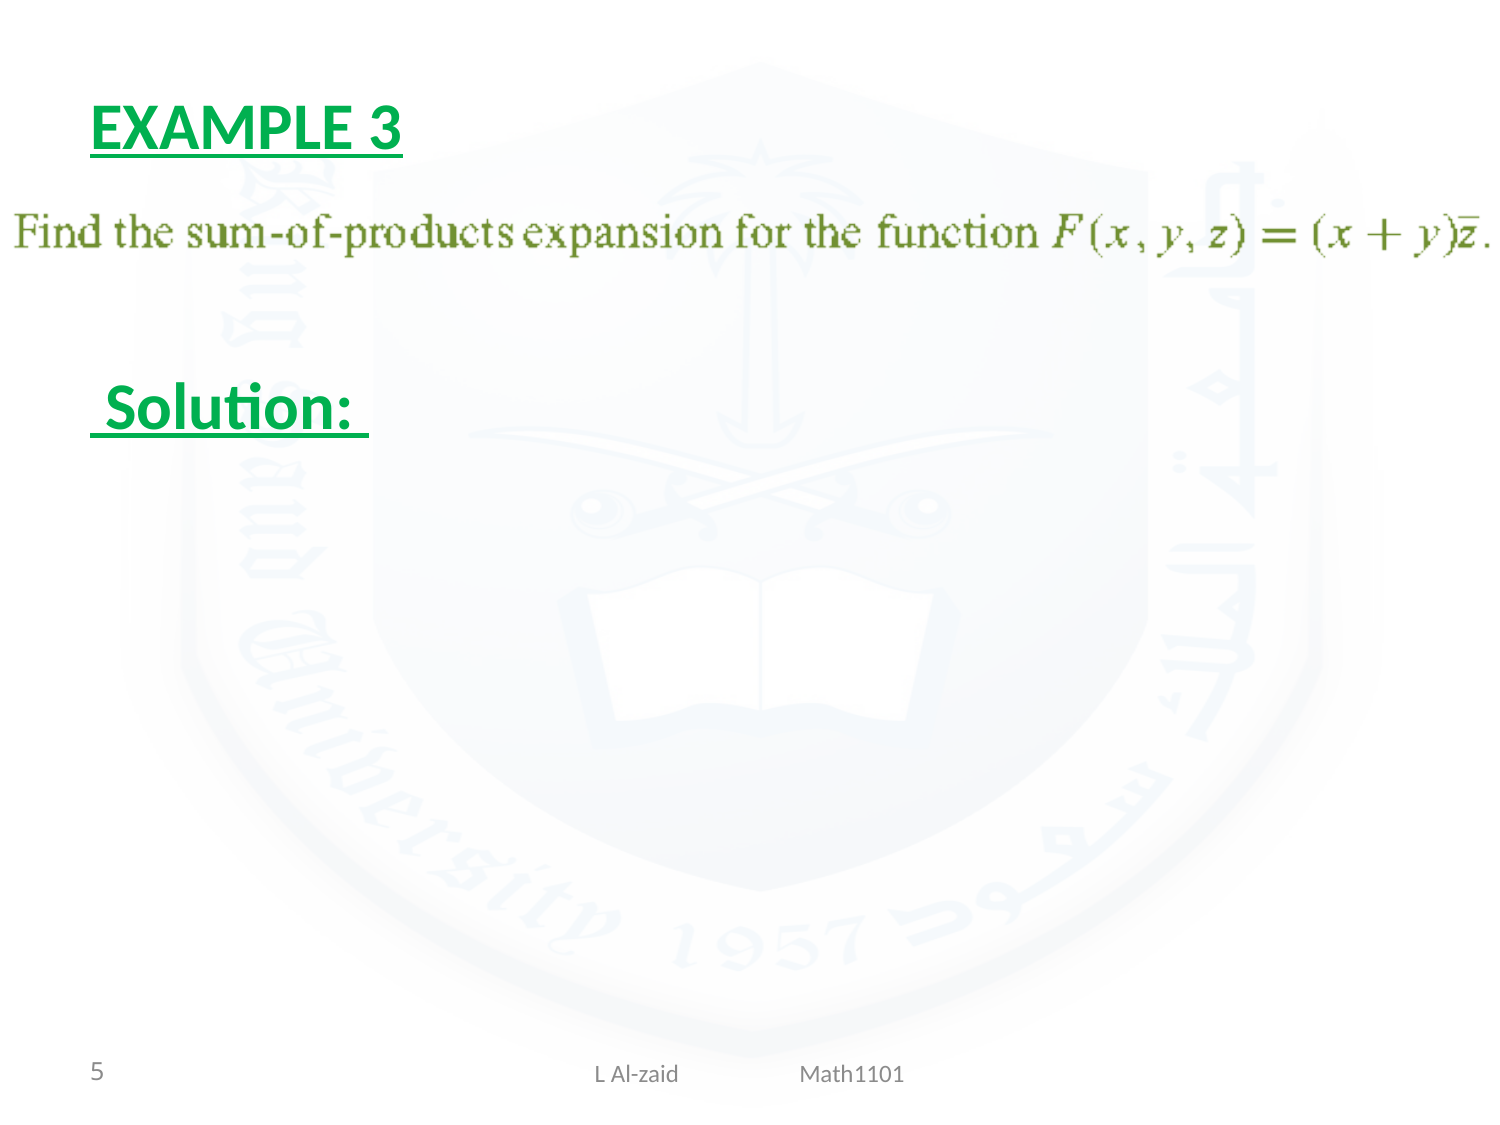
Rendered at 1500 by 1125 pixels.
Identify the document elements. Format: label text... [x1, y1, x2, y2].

picture [0, 187, 1500, 276]
list EXAMPLE 3 Solution: [75, 285, 1425, 1005]
list EXAMPLE 3 Solution: [75, 75, 1425, 185]
footer L Al-zaid Math1101 [512, 1042, 988, 1103]
slide_number 5 [75, 1042, 425, 1103]
